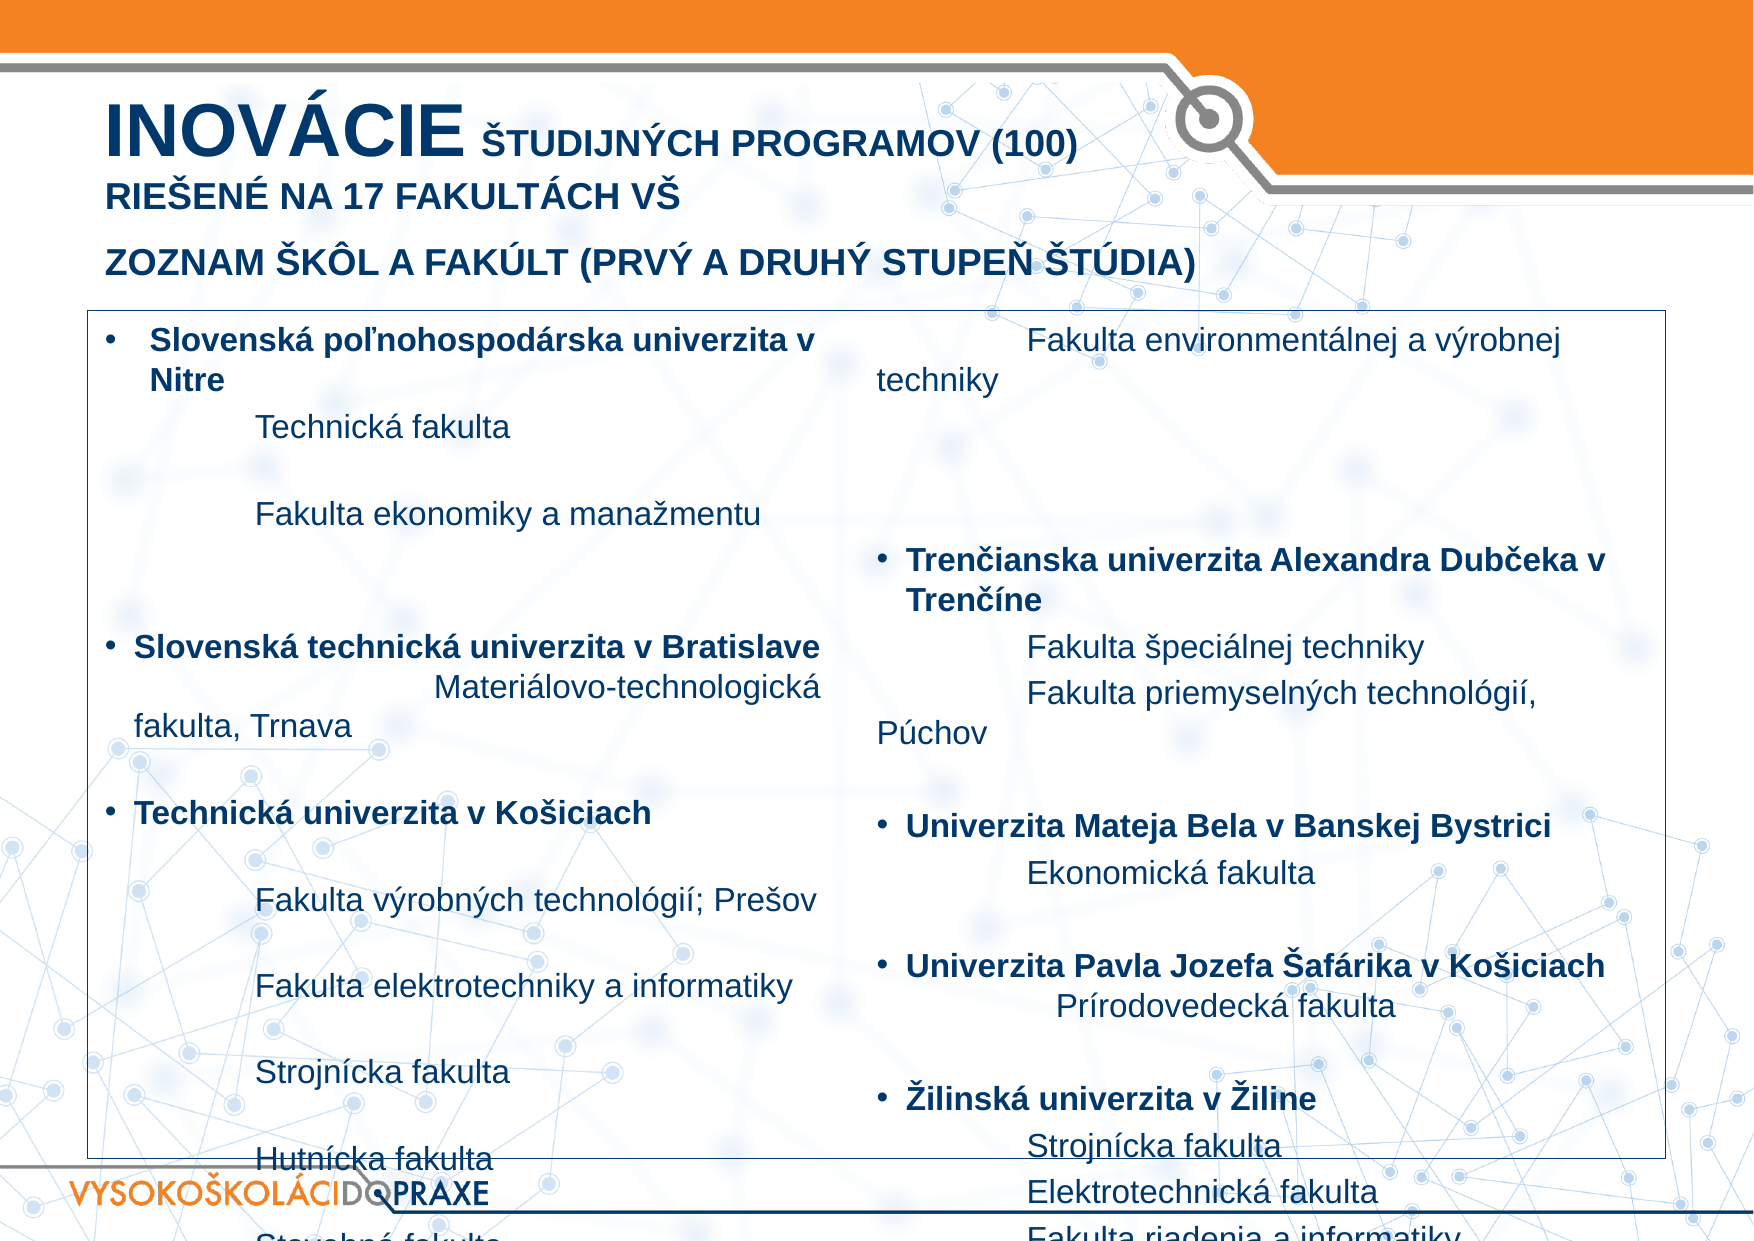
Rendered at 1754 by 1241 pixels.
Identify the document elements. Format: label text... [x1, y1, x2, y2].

text_box Zoznam škôl a fakúlt (prvý a druhý stupeň štúdia) [87, 221, 1298, 285]
list Slovenská poľnohospodárska univerzita v Nitre Technická fakulta Fakulta ekonomiky a manažmentu Slovenská technická univerzita v Bratislave Materiálovo-technologická fakulta, Trnava Technická univerzita v Košiciach Fakulta výrobných technológií; Prešov Fakulta elektrotechniky a informatiky Strojnícka fakulta Hutnícka fakulta Stavebná fakulta Technická univerzita vo Zvolene Fakulta environmentálnej a výrobnej techniky Trenčianska univerzita Alexandra Dubčeka v Trenčíne Fakulta špeciálnej techniky Fakulta priemyselných technológií, Púchov Univerzita Mateja Bela v Banskej Bystrici Ekonomická fakulta Univerzita Pavla Jozefa Šafárika v Košiciach Prírodovedecká fakulta Žilinská univerzita v Žiline Strojnícka fakulta Elektrotechnická fakulta Fakulta riadenia a informatiky Stavebná fakulta Fakulta prevádzky a ekonomiky dopravy a spojov [87, 310, 1666, 1159]
title Inovácie študijných programov (100) riešené na 17 fakultách VŠ [87, 77, 1155, 221]
picture [0, 0, 1754, 1241]
